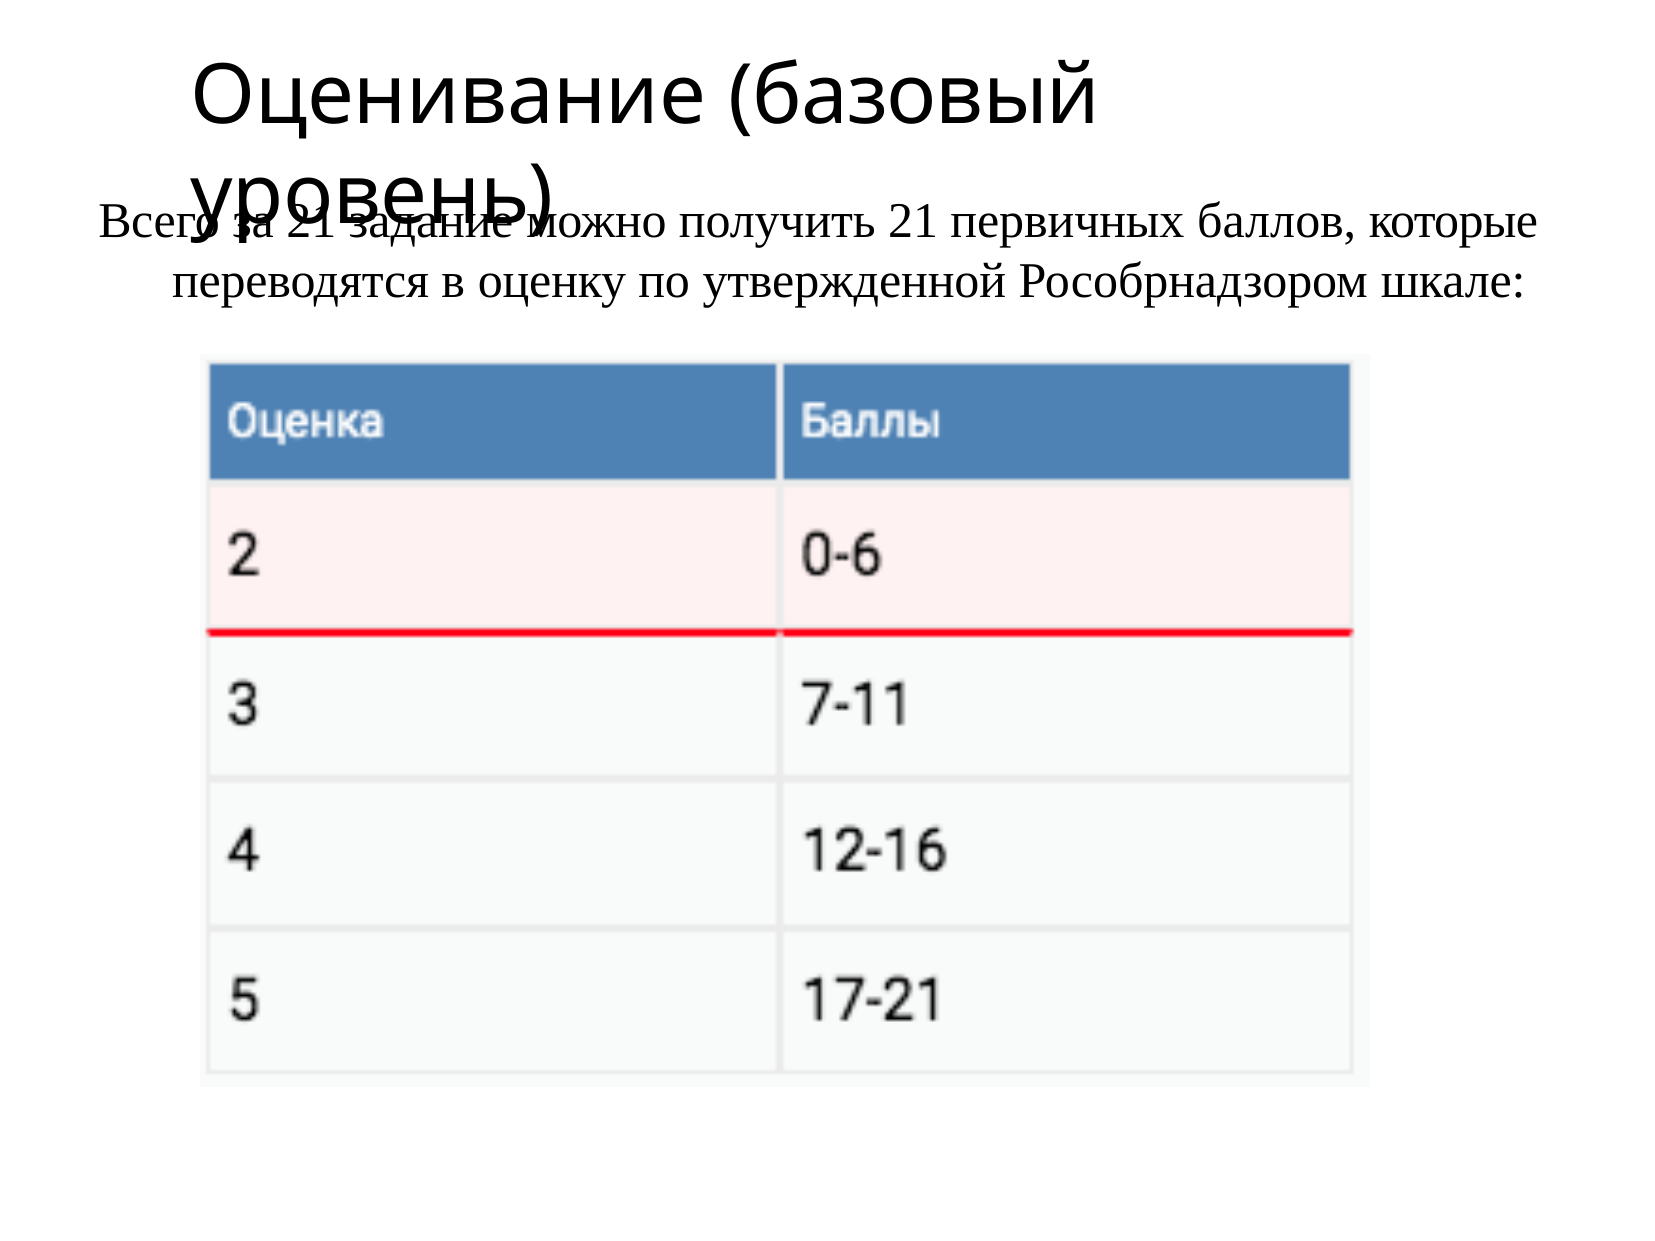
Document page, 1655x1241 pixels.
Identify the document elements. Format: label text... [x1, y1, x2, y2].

picture [200, 354, 1371, 1087]
text_box Оценивание (базовый уровень) [188, 38, 1458, 185]
text_box Всего за 21 задание можно получить 21 первичных баллов, которые переводятся в оценку по утвержденной Рособрнадзором шкале: [96, 185, 1550, 308]
